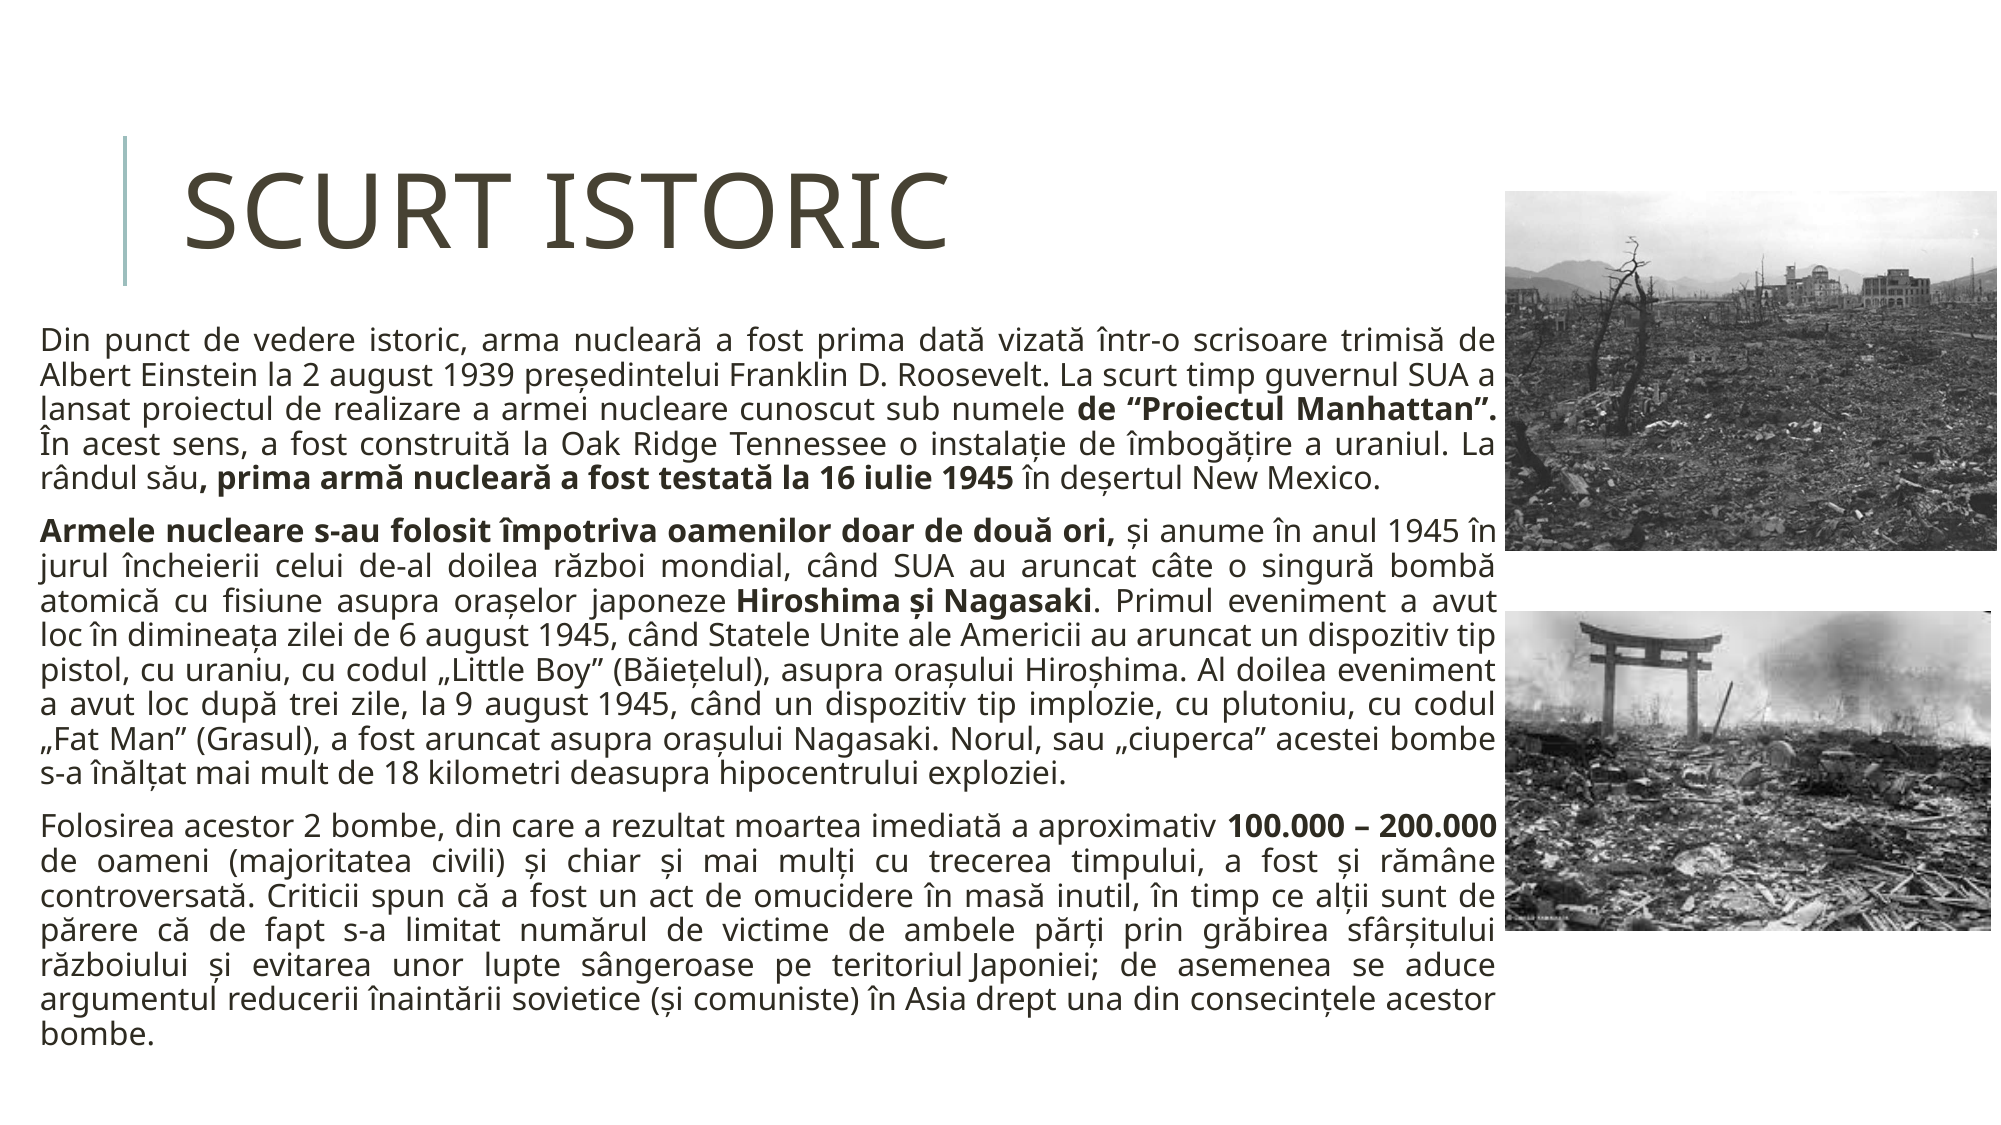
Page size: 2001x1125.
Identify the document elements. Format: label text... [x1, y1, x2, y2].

picture [1505, 191, 1997, 551]
list Din punct de vedere istoric, arma nucleară a fost prima dată vizată într-o scrisoare trimisă de Albert Einstein la 2 august 1939 președintelui Franklin D. Roosevelt. La scurt timp guvernul SUA a lansat proiectul de realizare a armei nucleare cunoscut sub numele de “Proiectul Manhattan”. În acest sens, a fost construită la Oak Ridge Tennessee o instalație de îmbogățire a uraniul. La rândul său, prima armă nucleară a fost testată la 16 iulie 1945 în deșertul New Mexico. Armele nucleare s-au folosit împotriva oamenilor doar de două ori, și anume în anul 1945 în jurul încheierii celui de-al doilea război mondial, când SUA au aruncat câte o singură bombă atomică cu fisiune asupra orașelor japoneze Hiroshima și Nagasaki. Primul eveniment a avut loc în dimineața zilei de 6 august 1945, când Statele Unite ale Americii au aruncat un dispozitiv tip pistol, cu uraniu, cu codul „Little Boy” (Băiețelul), asupra orașului Hiroșhima. Al doilea eveniment a avut loc după trei zile, la 9 august 1945, când un dispozitiv tip implozie, cu plutoniu, cu codul „Fat Man” (Grasul), a fost aruncat asupra orașului Nagasaki. Norul, sau „ciuperca” acestei bombe s-a înălțat mai mult de 18 kilometri deasupra hipocentrului exploziei. Folosirea acestor 2 bombe, din care a rezultat moartea imediată a aproximativ 100.000 – 200.000 de oameni (majoritatea civili) și chiar și mai mulți cu trecerea timpului, a fost și rămâne controversată. Criticii spun că a fost un act de omucidere în masă inutil, în timp ce alții sunt de părere că de fapt s-a limitat numărul de victime de ambele părți prin grăbirea sfârșitului războiului și evitarea unor lupte sângeroase pe teritoriul Japoniei; de asemenea se aduce argumentul reducerii înaintării sovietice (și comuniste) în Asia drept una din consecințele acestor bombe. [18, 316, 1506, 1110]
picture [1505, 610, 1992, 931]
title Scurt istoric [168, 96, 1763, 316]
